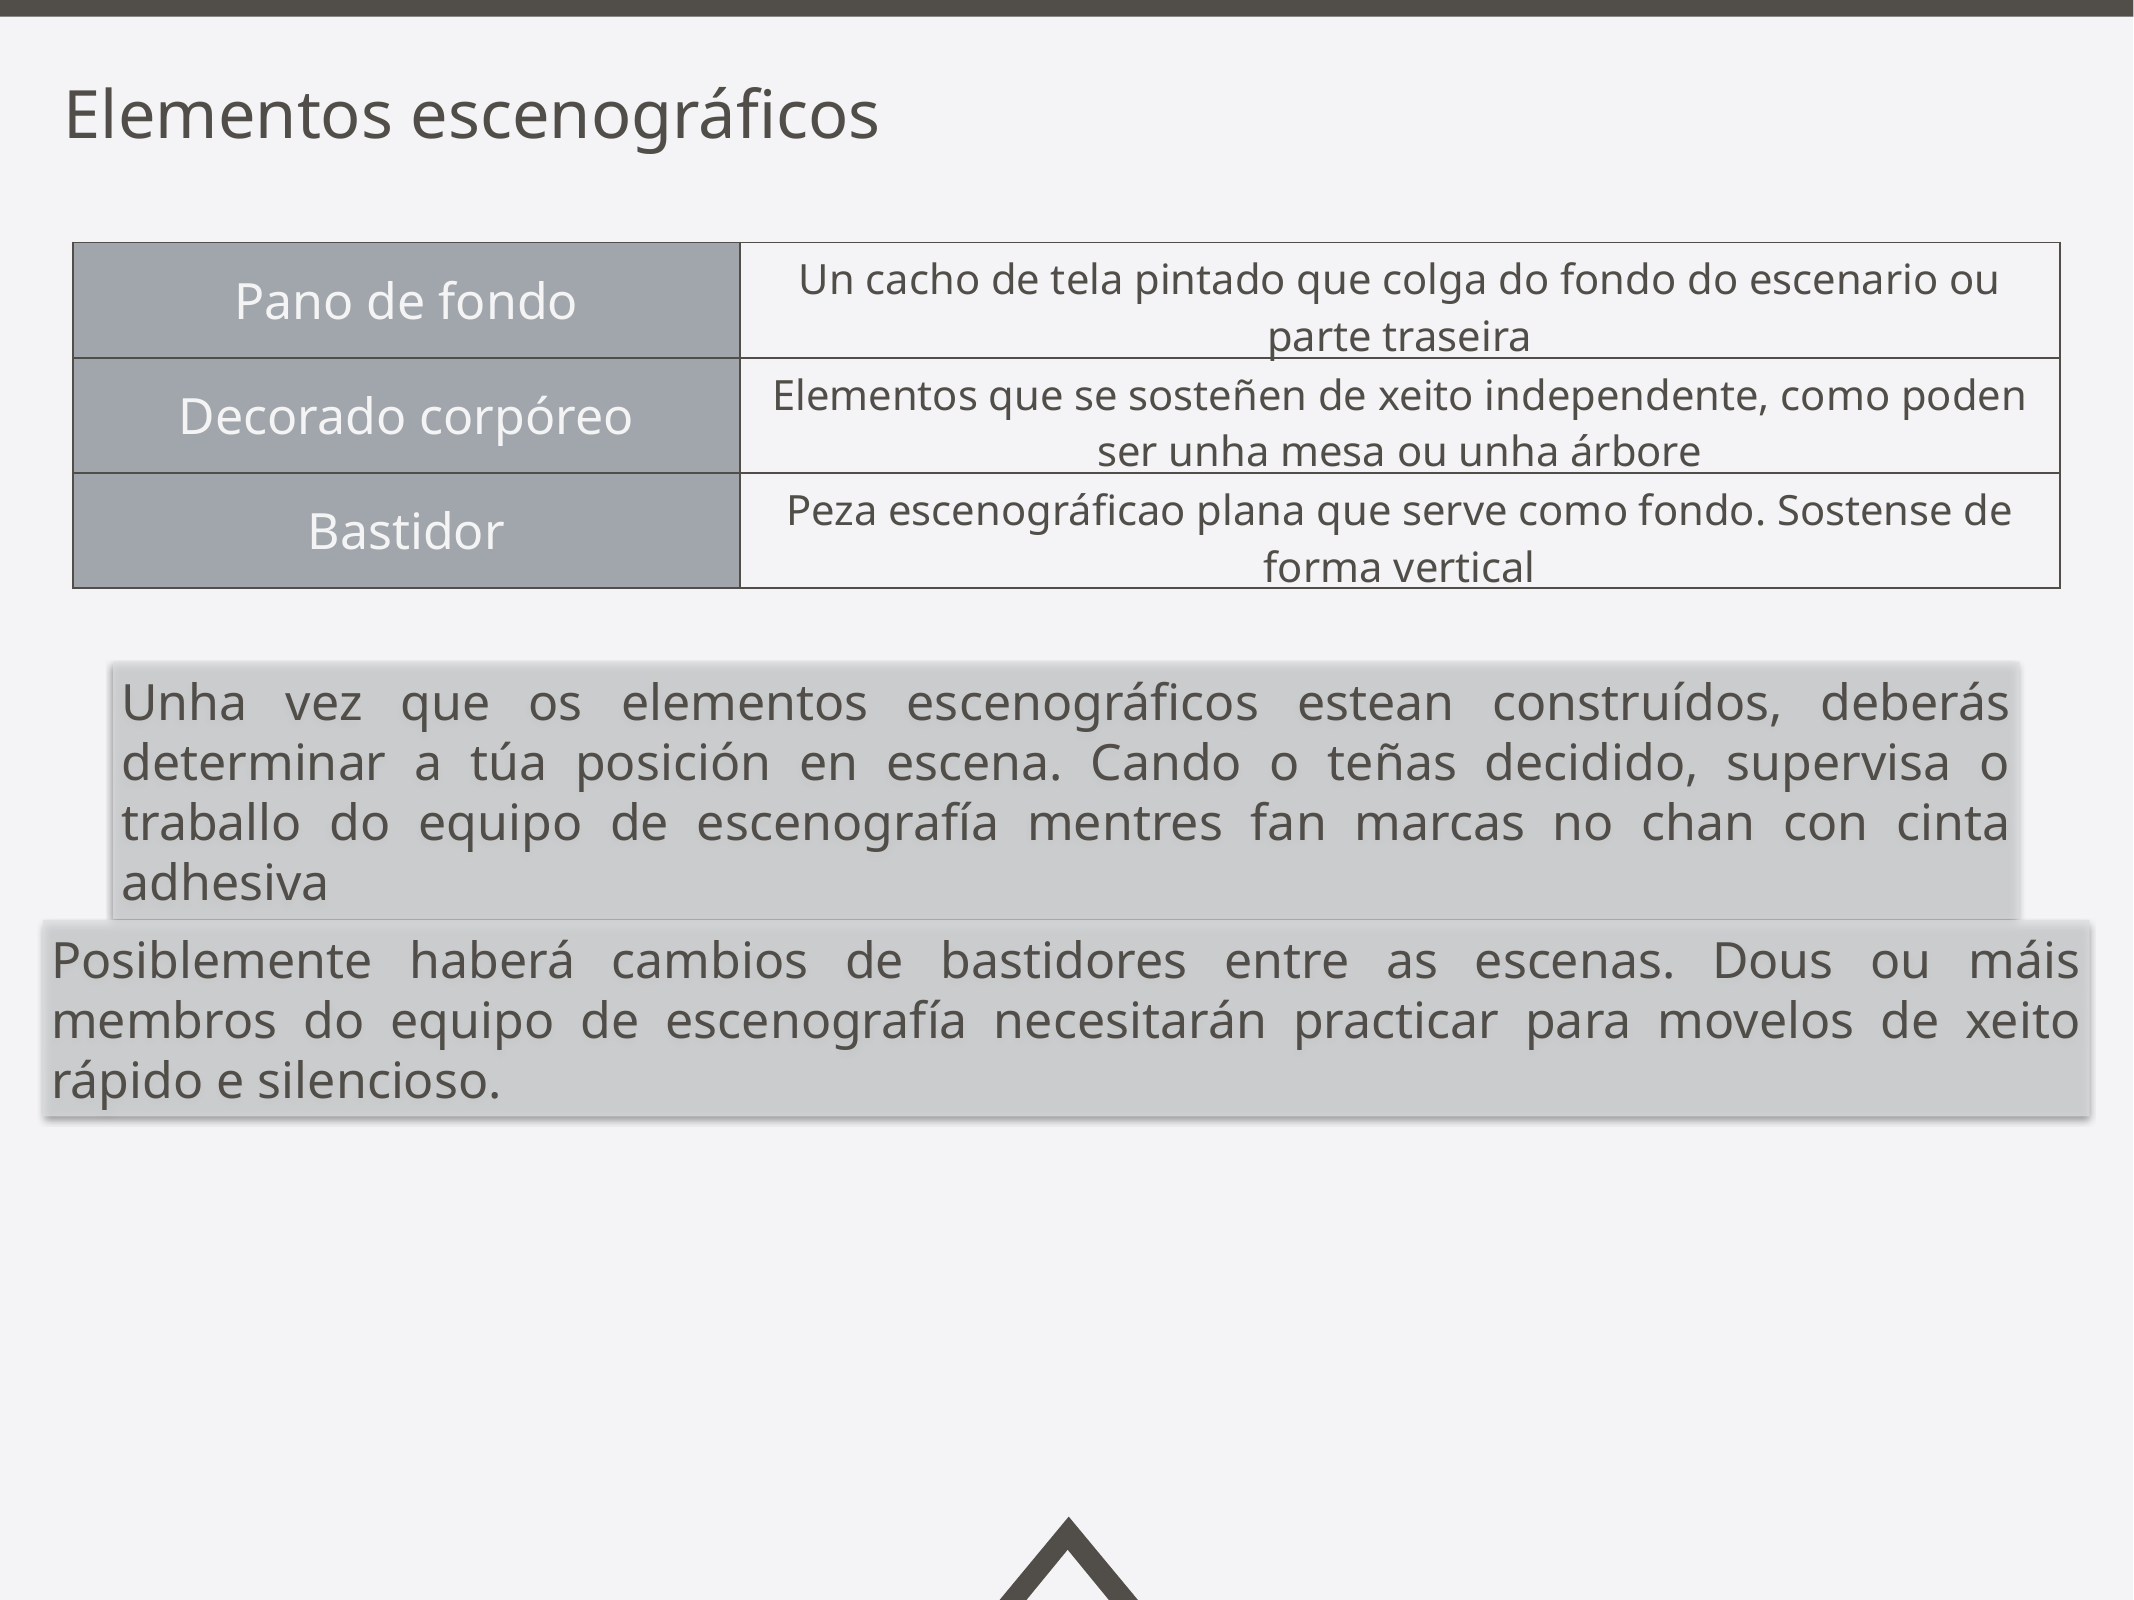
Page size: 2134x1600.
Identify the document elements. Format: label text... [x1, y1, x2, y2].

table_cell Peza escenográficao plana que serve como fondo. Sostense de forma vertical [741, 474, 2059, 587]
table_cell Decorado corpóreo [74, 359, 739, 472]
text_box Unha vez que os elementos escenográficos estean construídos, deberás determinar a túa posición en escena. Cando o teñas decidido, supervisa o traballo do equipo de escenografía mentres fan marcas no chan con cinta adhesiva [113, 662, 2020, 917]
table_cell Bastidor [74, 474, 739, 587]
table_header Pano de fondo [74, 243, 739, 357]
table_header Un cacho de tela pintado que colga do fondo do escenario ou parte traseira [741, 243, 2059, 357]
table_cell Elementos que se sosteñen de xeito independente, como poden ser unha mesa ou unha árbore [741, 359, 2059, 472]
text_box Elementos escenográficos [55, 63, 891, 161]
text_box Posiblemente haberá cambios de bastidores entre as escenas. Dous ou máis membros do equipo de escenografía necesitarán practicar para movelos de xeito rápido e silencioso. [42, 919, 2090, 1117]
